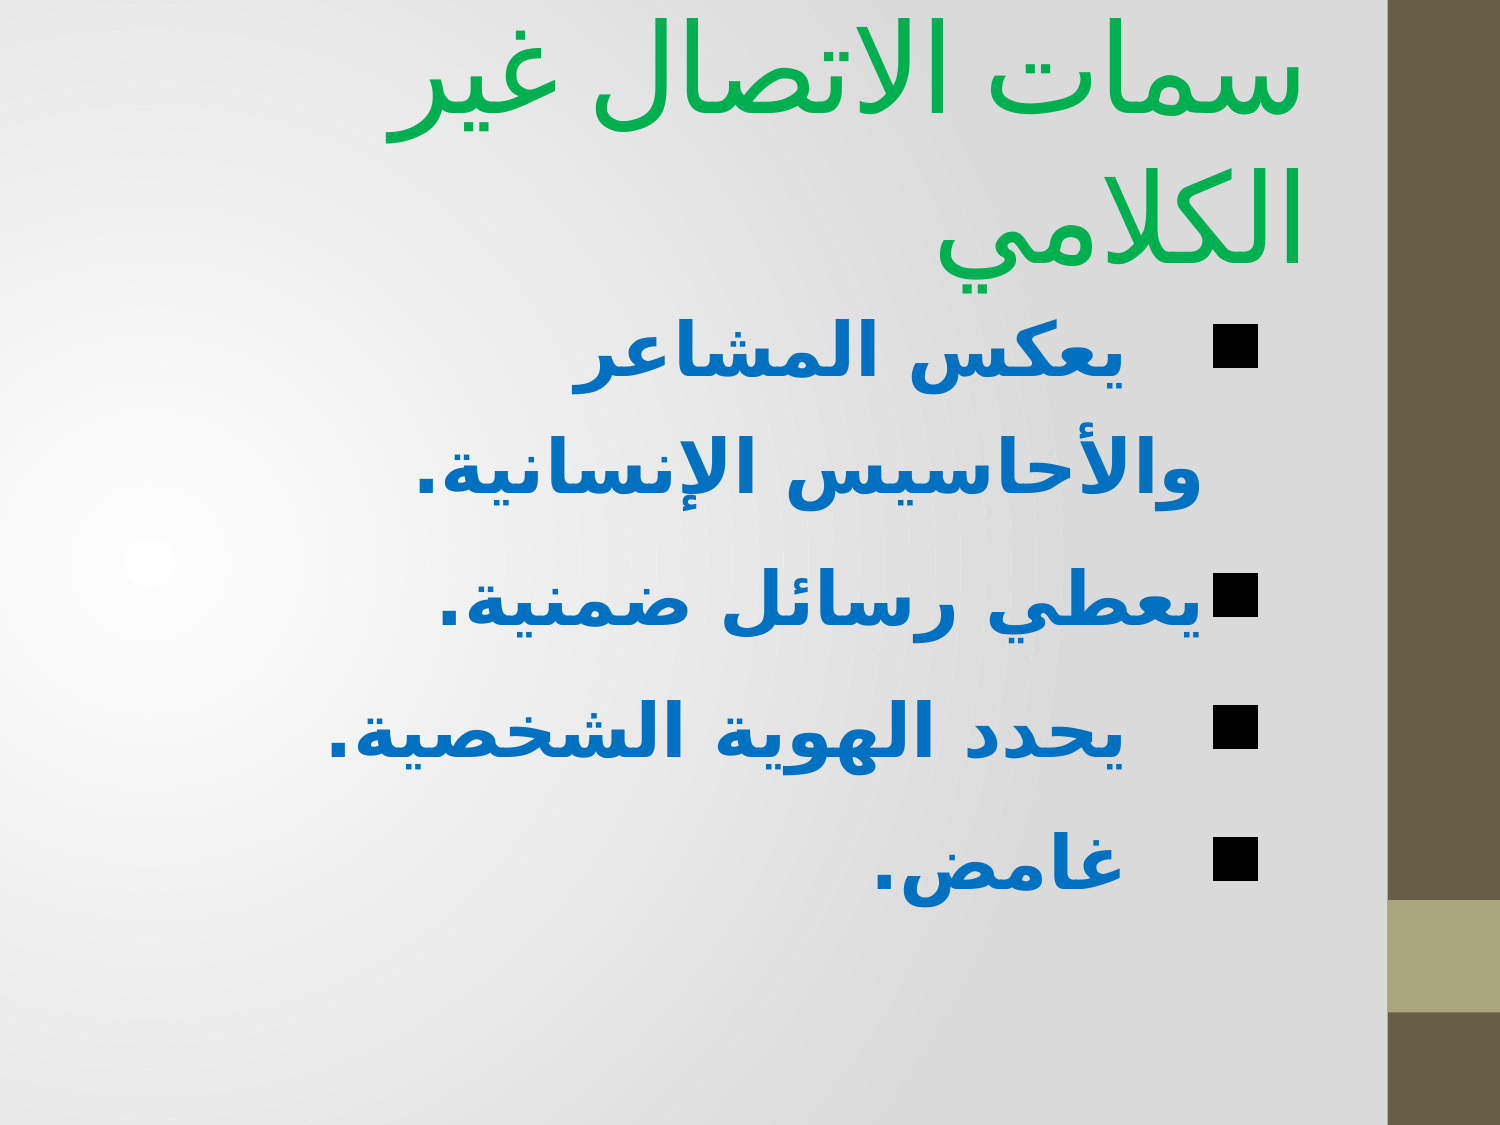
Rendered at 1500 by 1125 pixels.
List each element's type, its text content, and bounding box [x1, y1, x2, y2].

picture [1209, 320, 1263, 373]
picture [1209, 569, 1263, 622]
text_box يعكس المشاعر والأحاسيس الإنسانية. يعطي رسائل ضمنية. يحدد الهوية الشخصية. غامض. [289, 267, 1277, 943]
picture [1209, 701, 1263, 754]
picture [1209, 833, 1263, 886]
title سمات الاتصال غير الكلامي [75, 45, 1325, 233]
